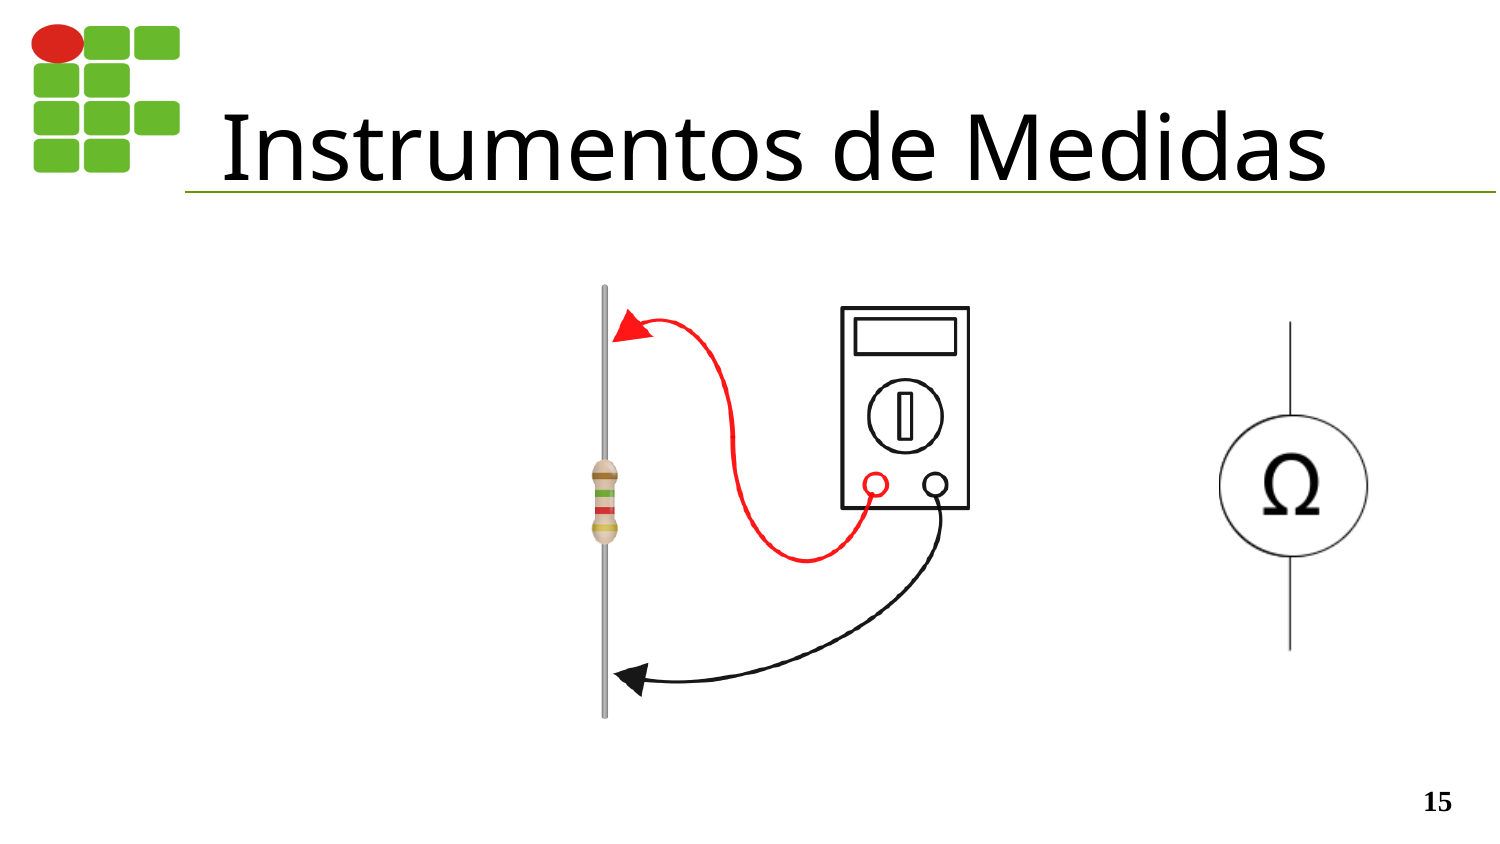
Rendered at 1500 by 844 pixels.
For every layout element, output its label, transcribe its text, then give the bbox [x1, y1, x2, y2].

picture [495, 284, 970, 719]
picture [29, 23, 182, 174]
title Instrumentos de Medidas [206, 26, 1468, 207]
picture [1219, 321, 1385, 654]
text_box ‹#› [1155, 768, 1468, 825]
